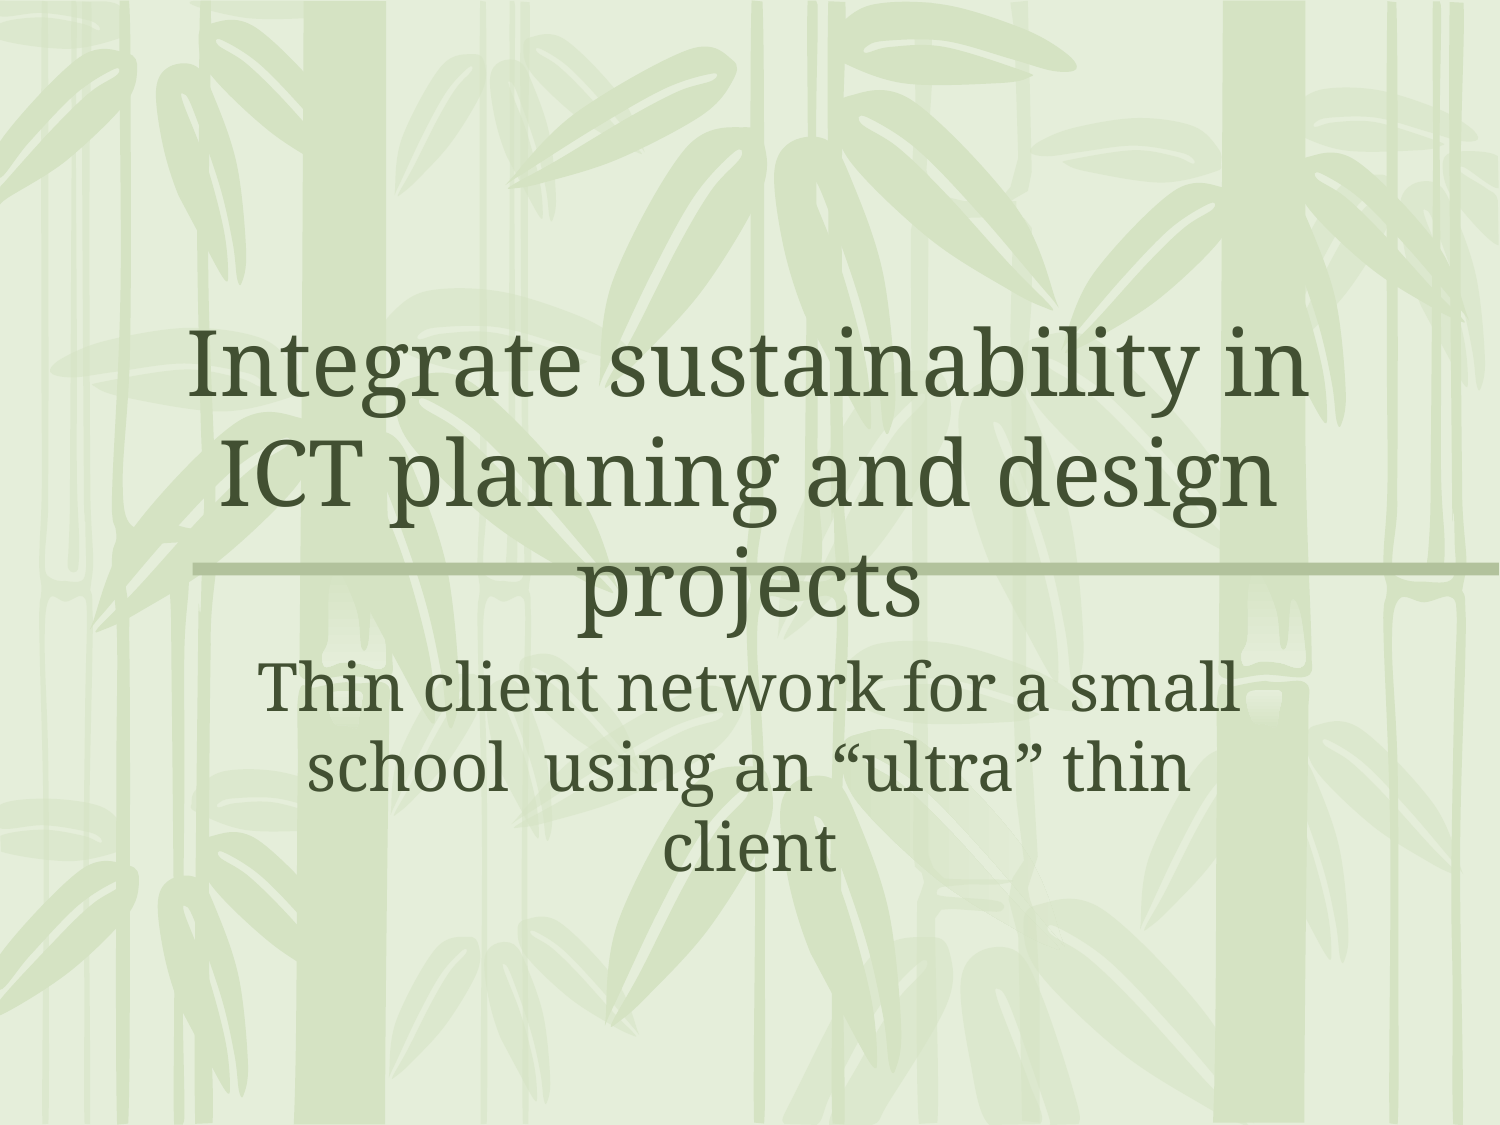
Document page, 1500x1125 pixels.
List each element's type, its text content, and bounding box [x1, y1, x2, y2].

subtitle Thin client network for a small school using an “ultra” thin client [224, 637, 1276, 926]
title Integrate sustainability in ICT planning and design projects [112, 349, 1388, 591]
